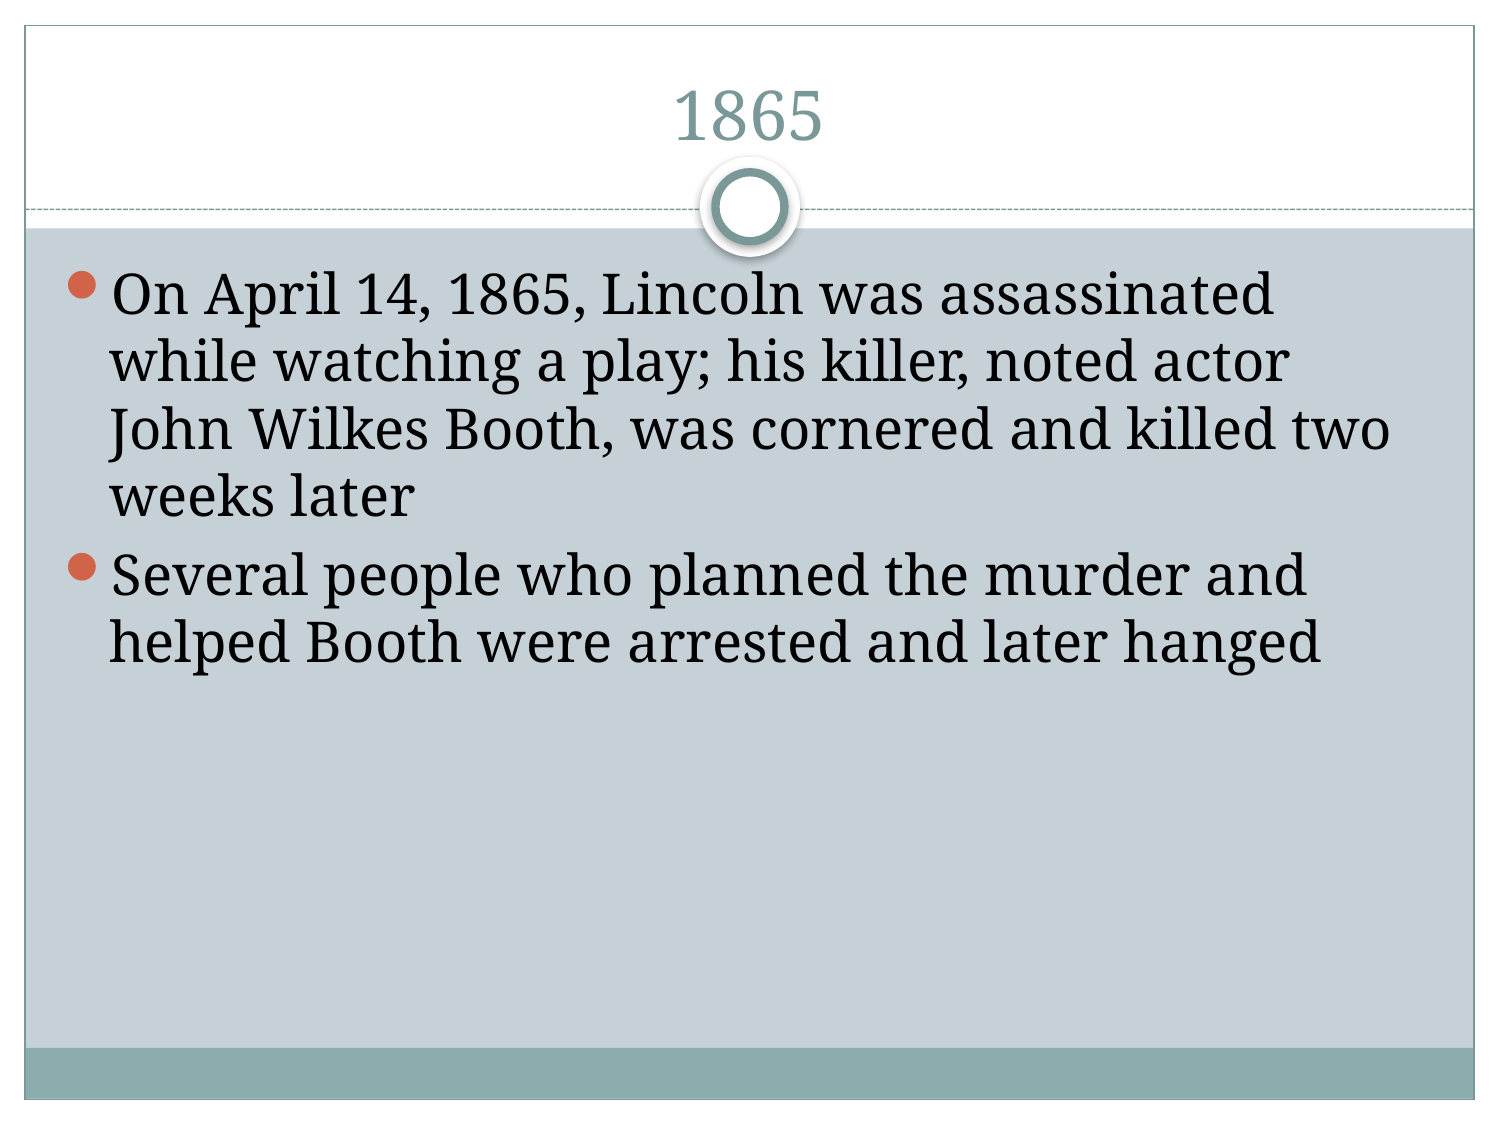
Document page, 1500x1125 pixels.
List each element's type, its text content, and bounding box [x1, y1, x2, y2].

title 1865 [49, 37, 1450, 162]
list On April 14, 1865, Lincoln was assassinated while watching a play; his killer, noted actor John Wilkes Booth, was cornered and killed two weeks later Several people who planned the murder and helped Booth were arrested and later hanged [49, 250, 1445, 1001]
